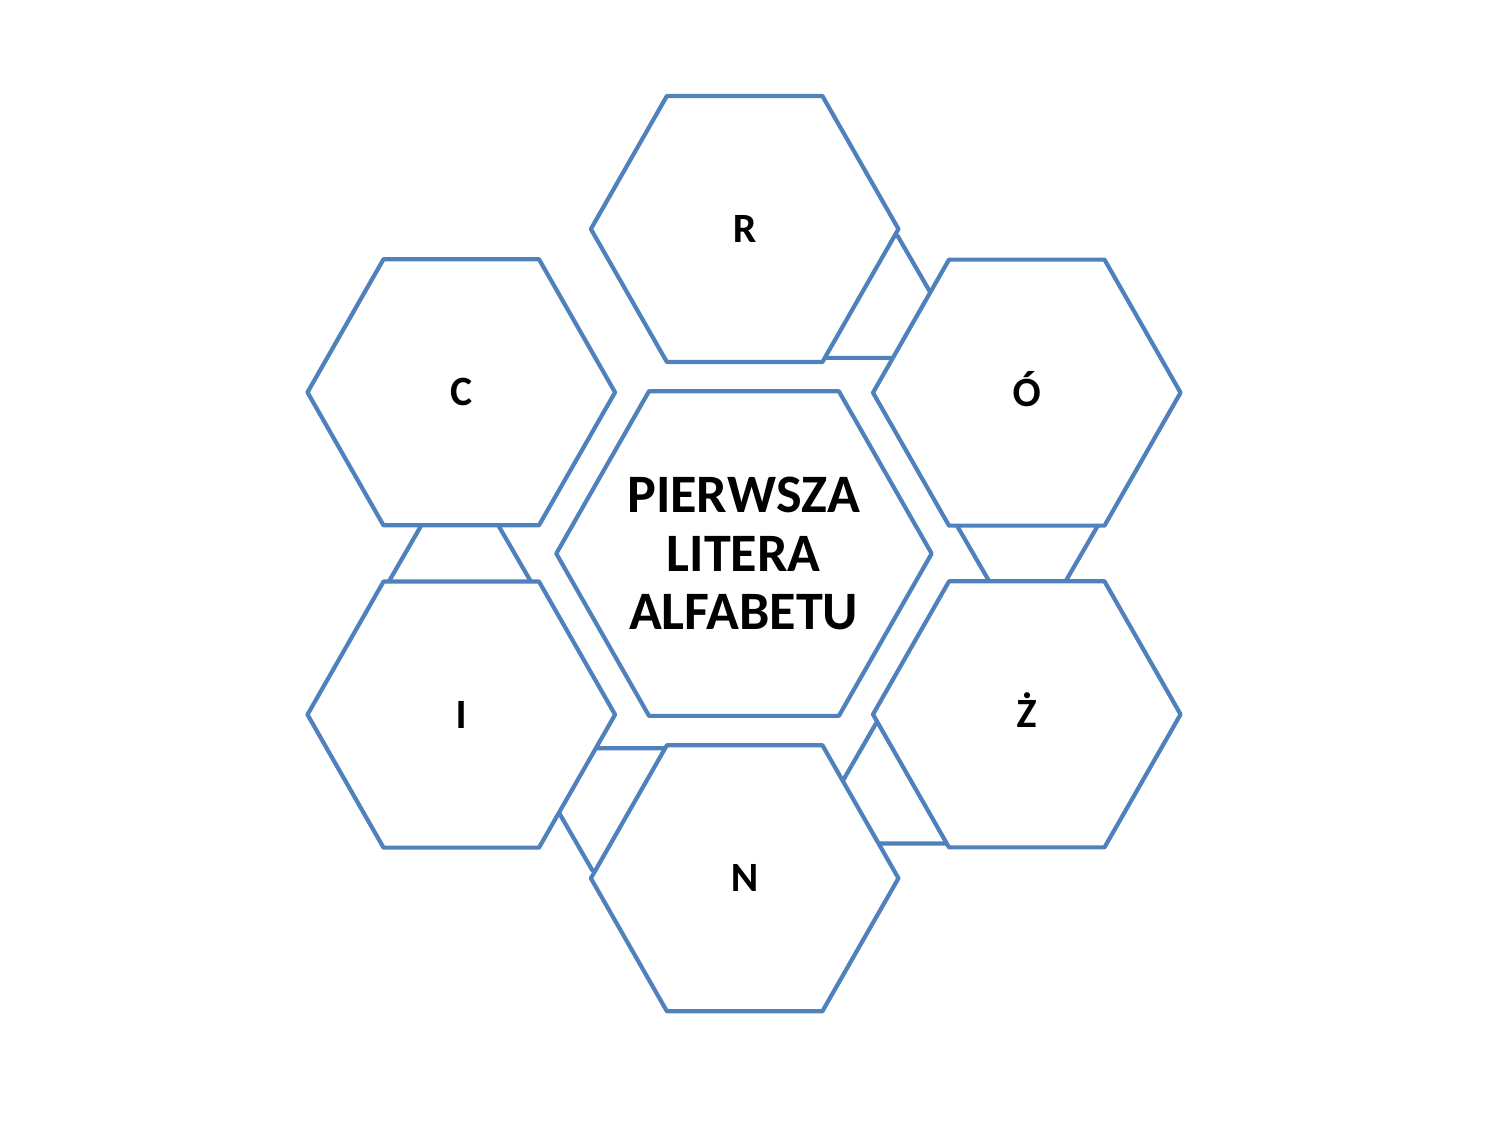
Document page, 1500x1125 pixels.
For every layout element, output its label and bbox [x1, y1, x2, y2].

text_box [41, 95, 1448, 1012]
